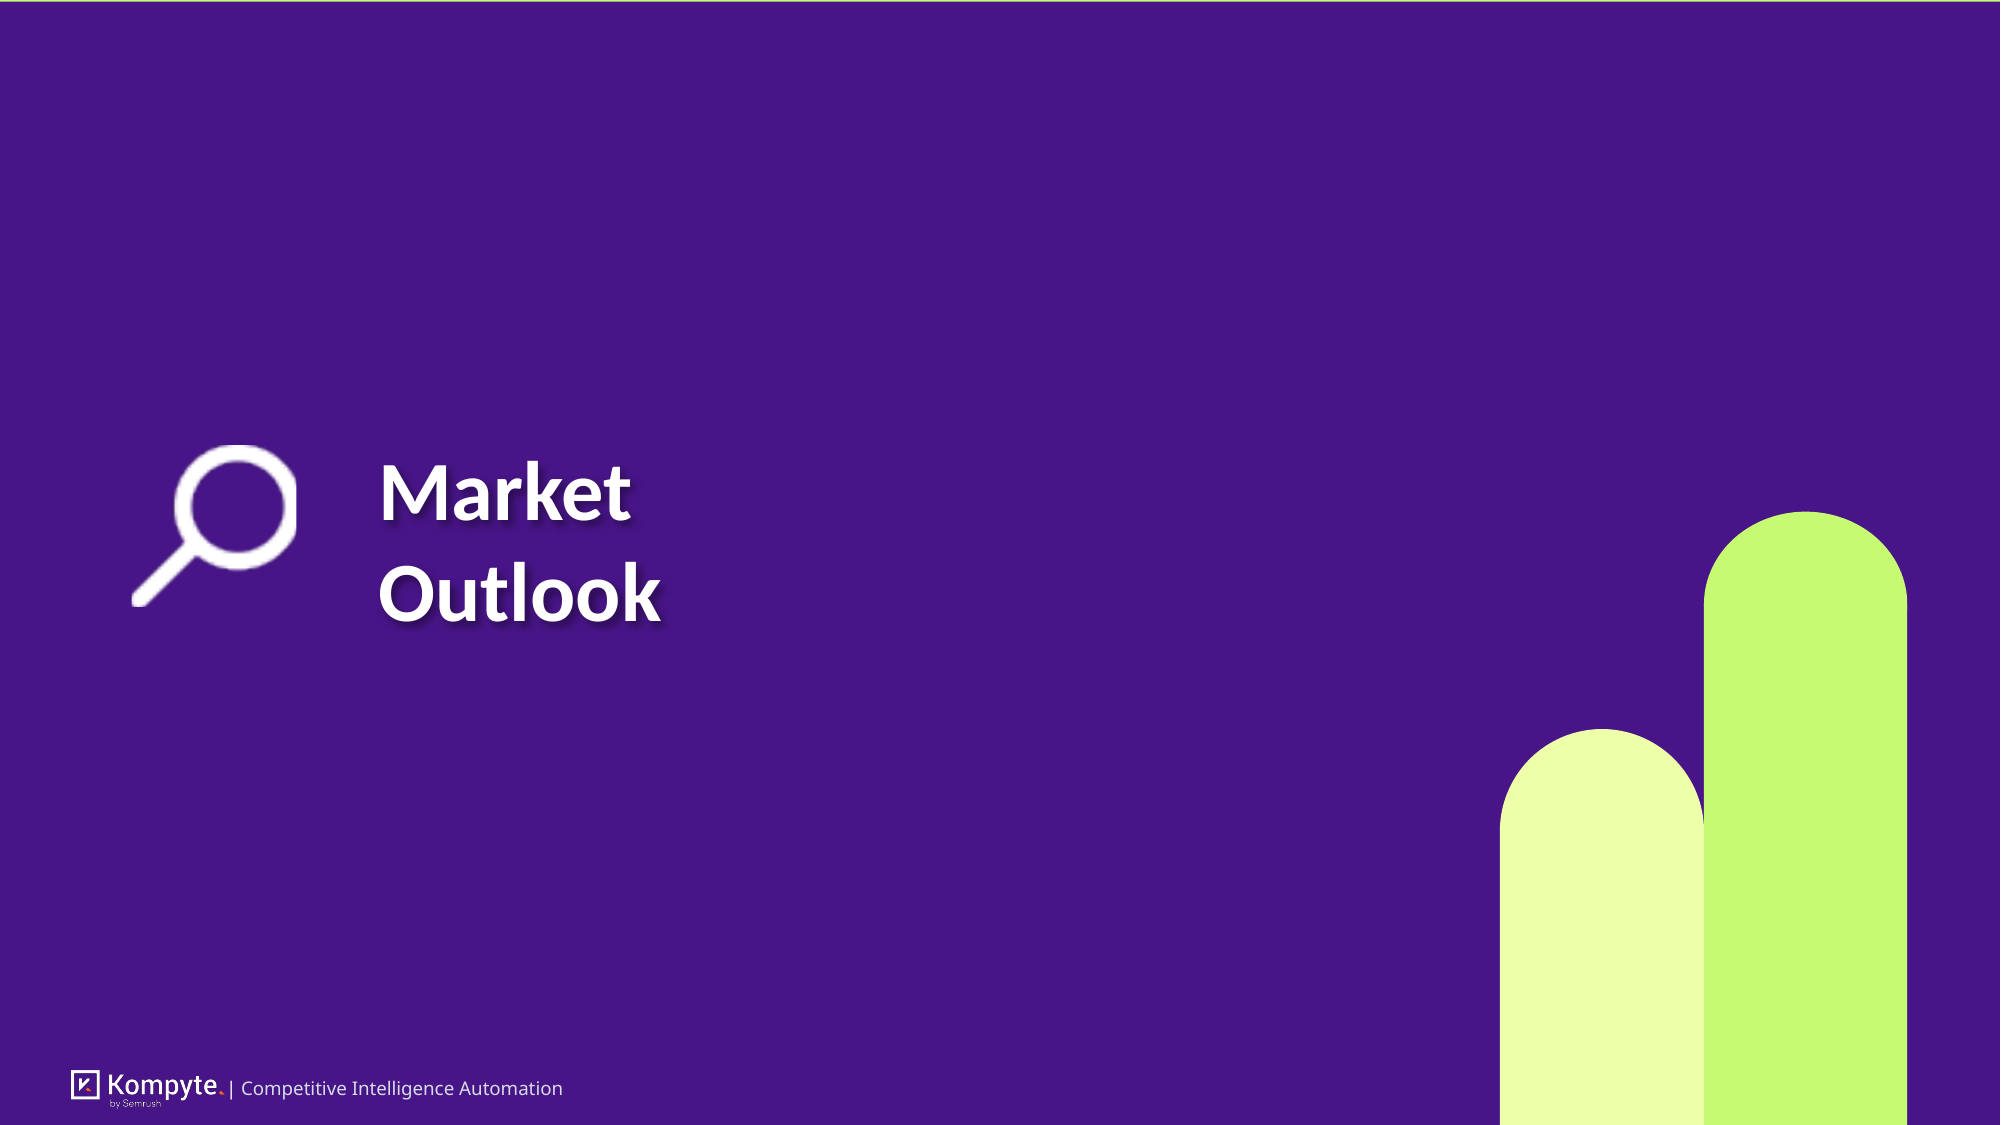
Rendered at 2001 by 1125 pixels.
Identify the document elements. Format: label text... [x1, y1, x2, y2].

text_box Market Outlook [363, 428, 2000, 646]
picture [71, 1070, 227, 1109]
text_box | Competitive Intelligence Automation [211, 1069, 1090, 1107]
text_box [0, 1, 2000, 1125]
text_box [1498, 728, 1703, 1125]
picture [131, 445, 297, 607]
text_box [1703, 511, 1908, 1125]
